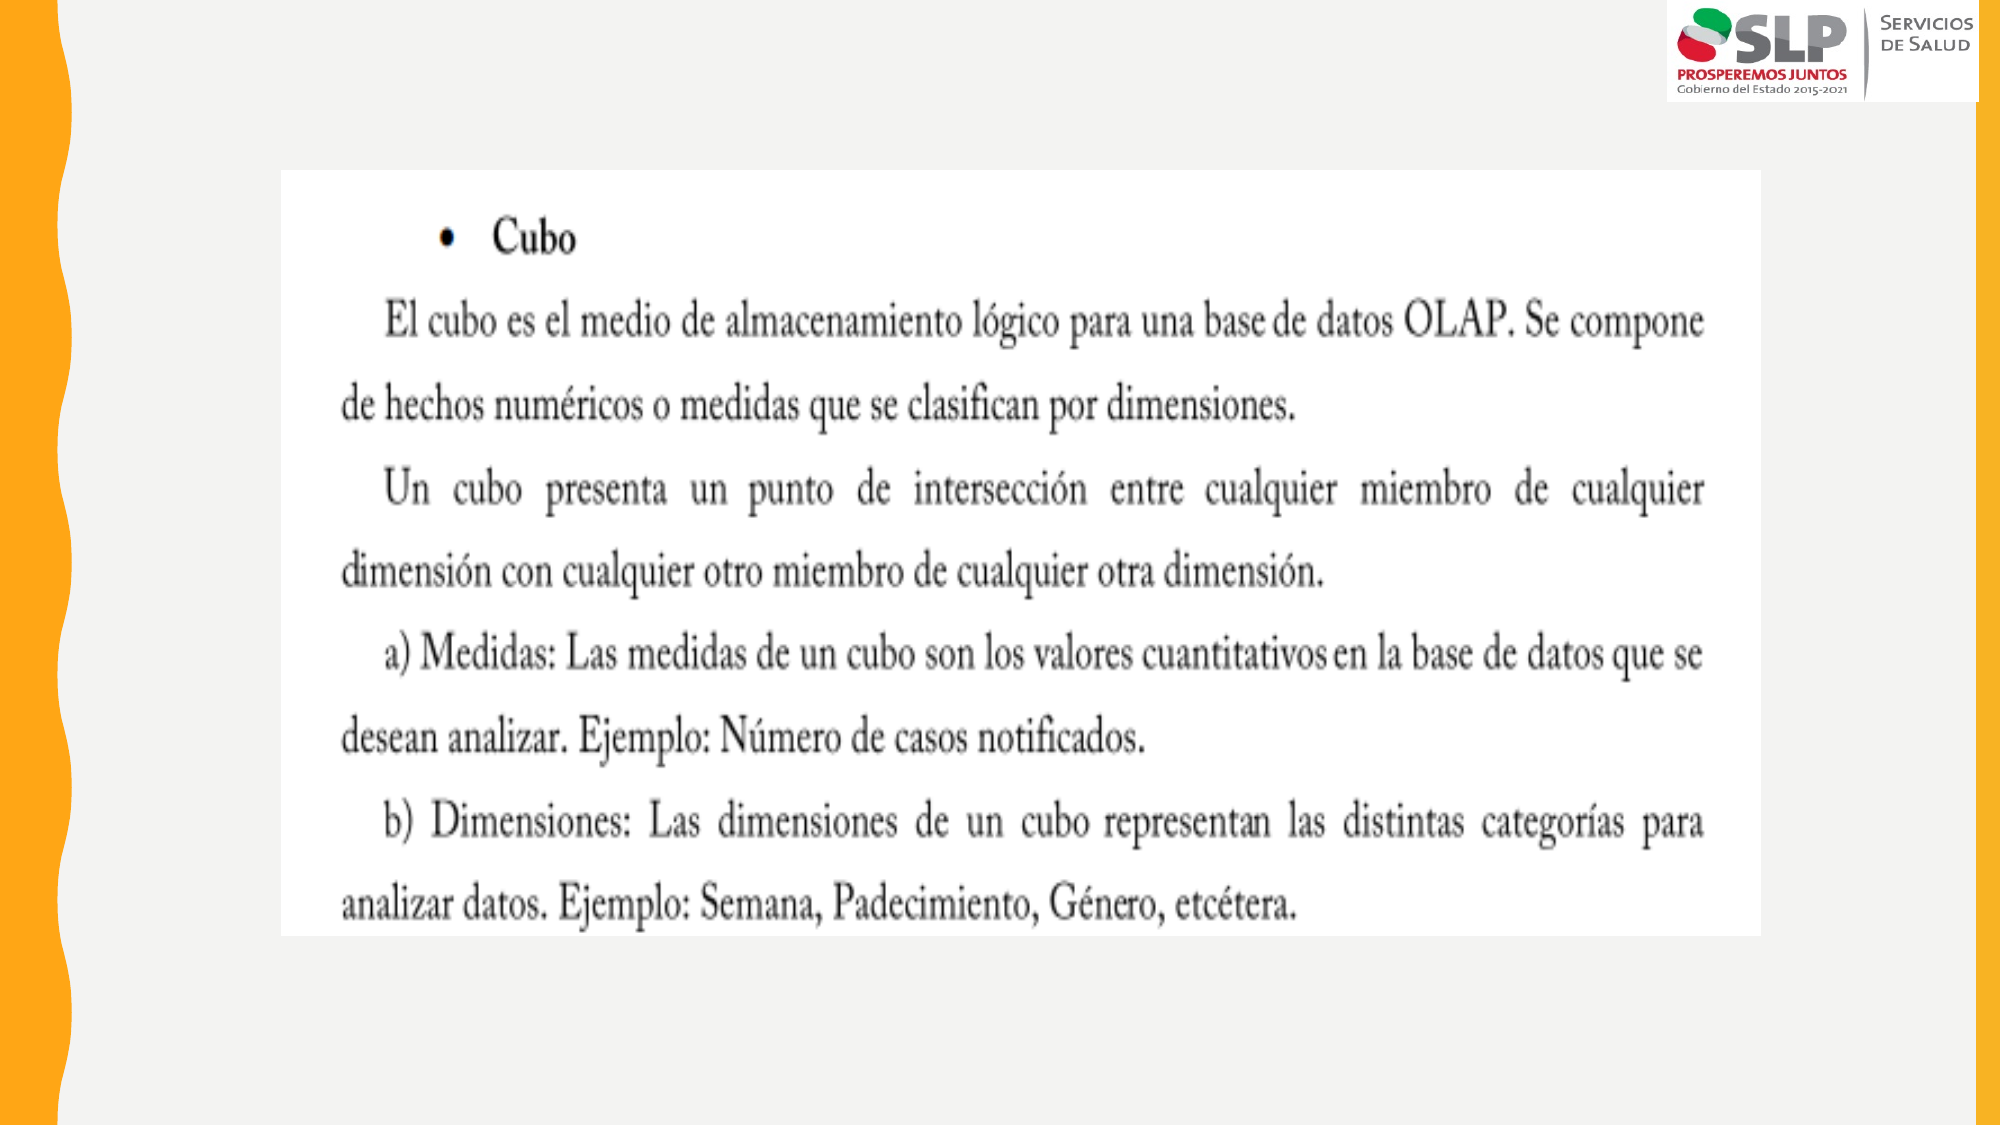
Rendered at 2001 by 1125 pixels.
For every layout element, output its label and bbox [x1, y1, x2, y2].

picture [281, 170, 1761, 936]
picture [1667, 0, 1979, 102]
